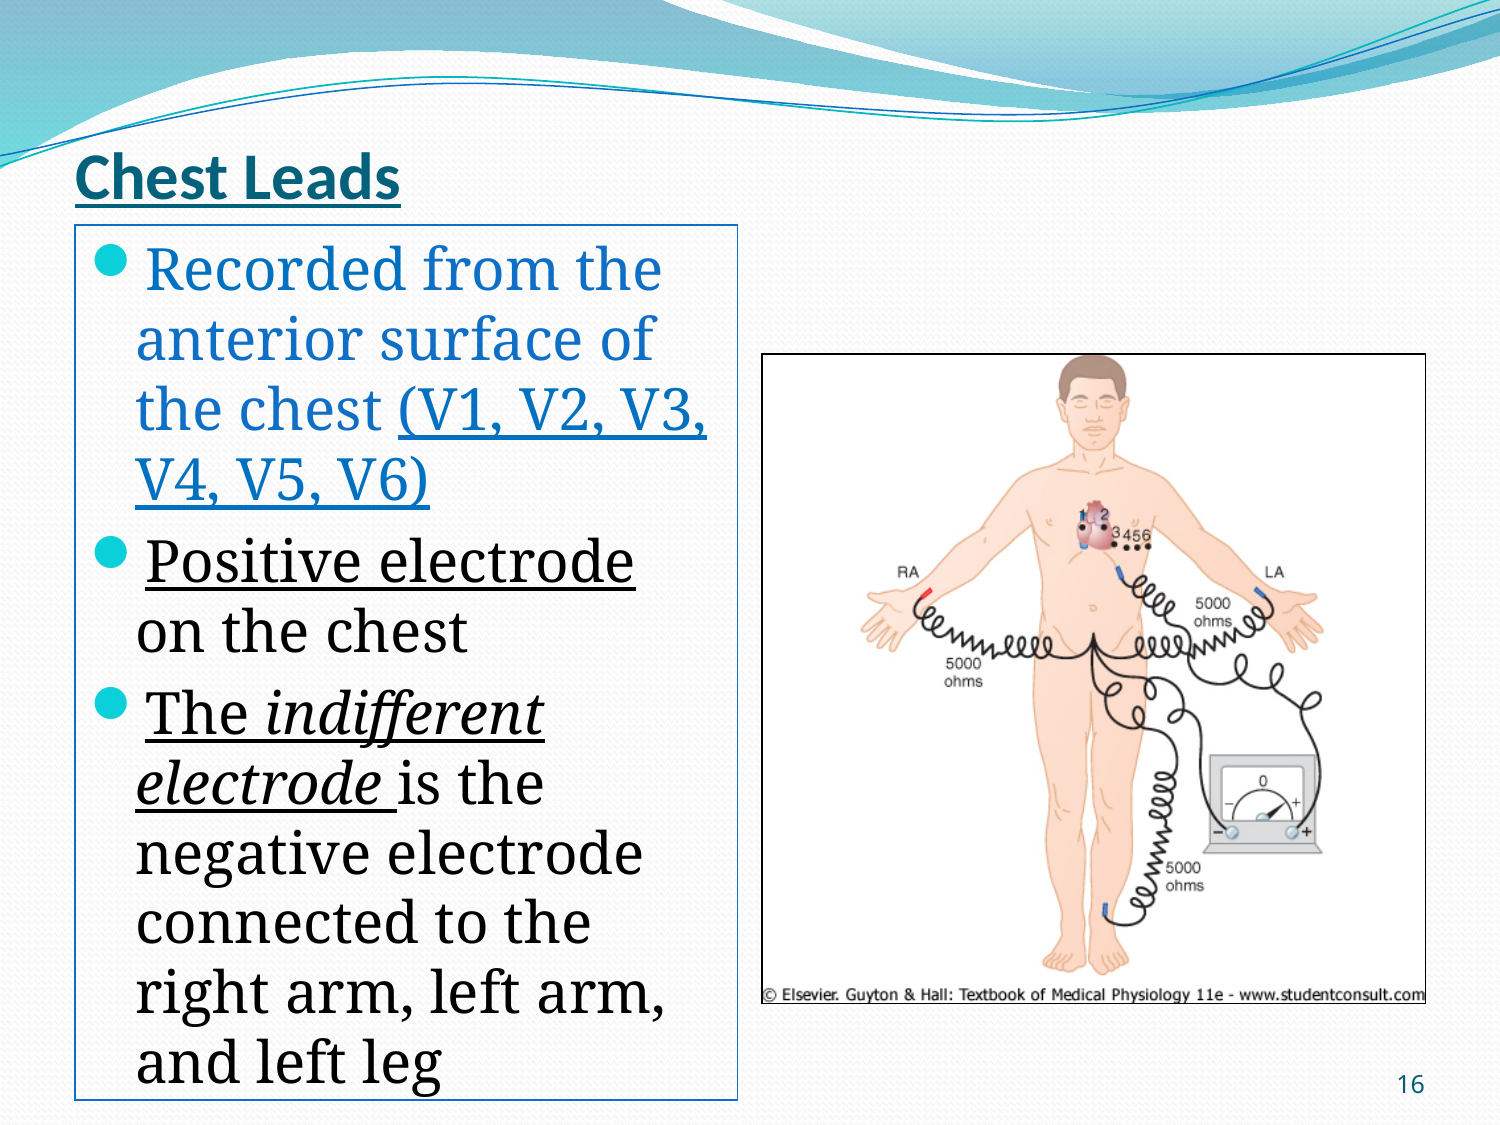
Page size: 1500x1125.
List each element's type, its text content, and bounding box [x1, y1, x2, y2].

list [762, 354, 1426, 1004]
list Recorded from the anterior surface of the chest (V1, V2, V3, V4, V5, V6) Positive electrode on the chest The indifferent electrode is the negative electrode connected to the right arm, left arm, and left leg [74, 224, 738, 1101]
title Chest Leads [74, 24, 1426, 213]
slide_number 16 [1299, 1042, 1425, 1103]
